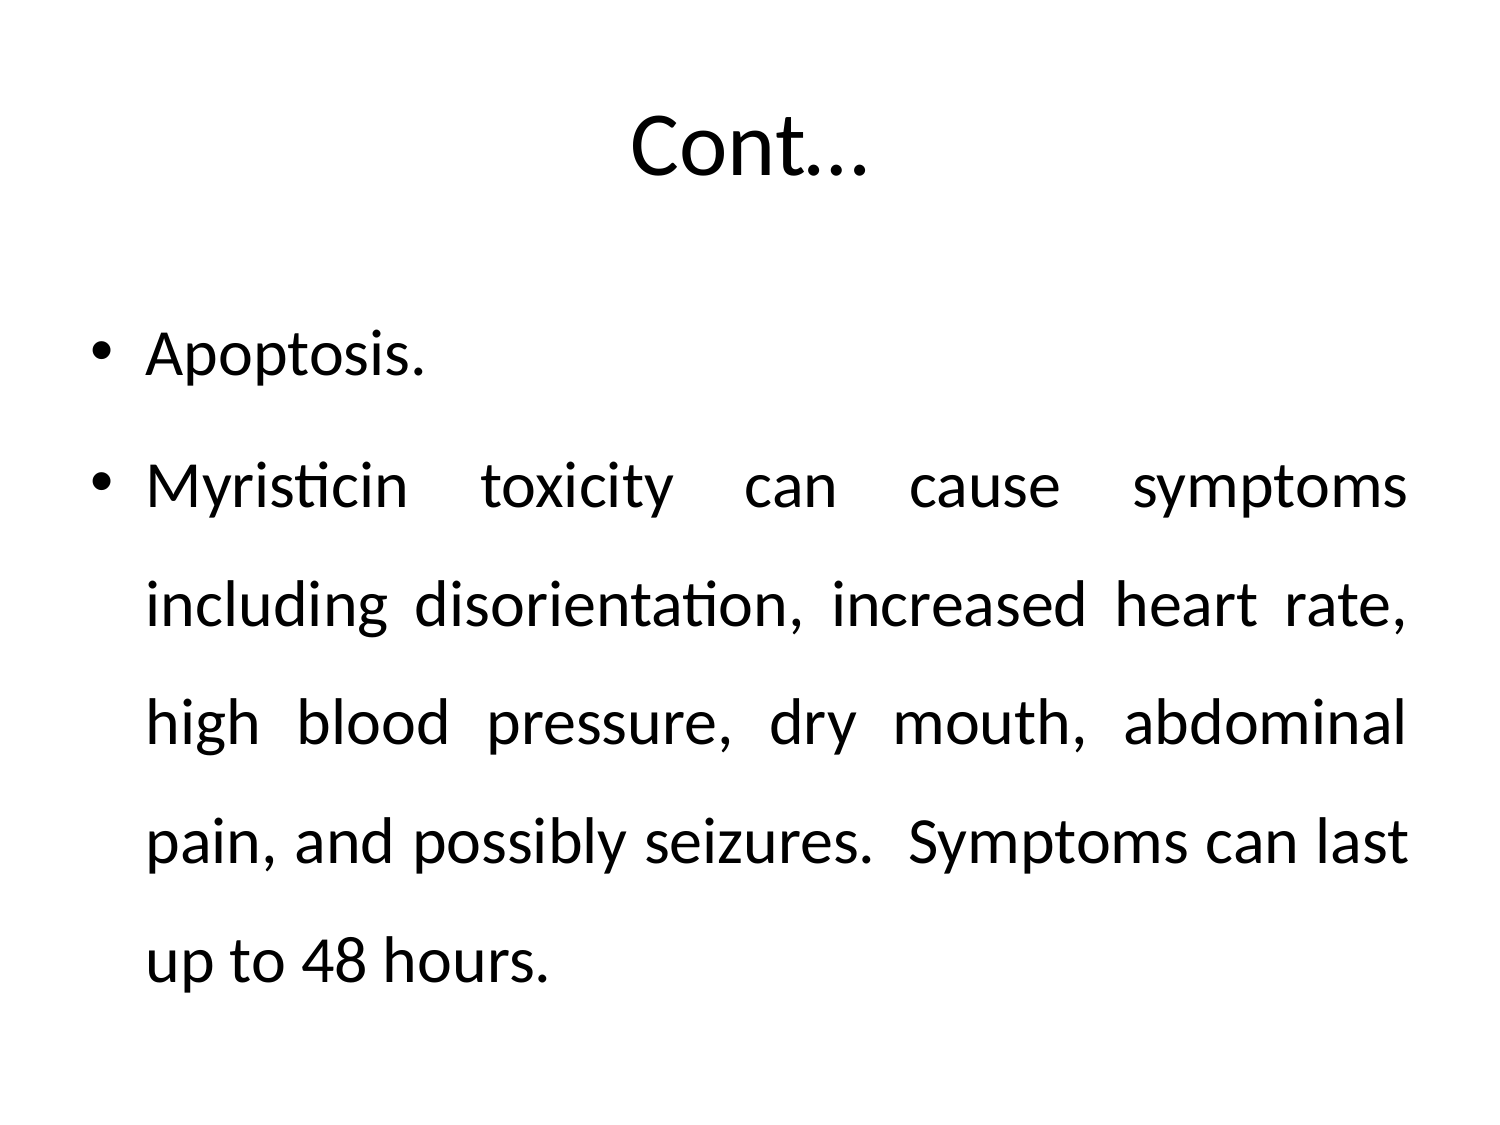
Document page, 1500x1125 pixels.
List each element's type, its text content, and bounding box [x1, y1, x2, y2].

title Cont… [75, 45, 1425, 233]
list Apoptosis. Myristicin toxicity can cause symptoms including disorientation, increased heart rate, high blood pressure, dry mouth, abdominal pain, and possibly seizures. Symptoms can last up to 48 hours. [75, 262, 1425, 1005]
